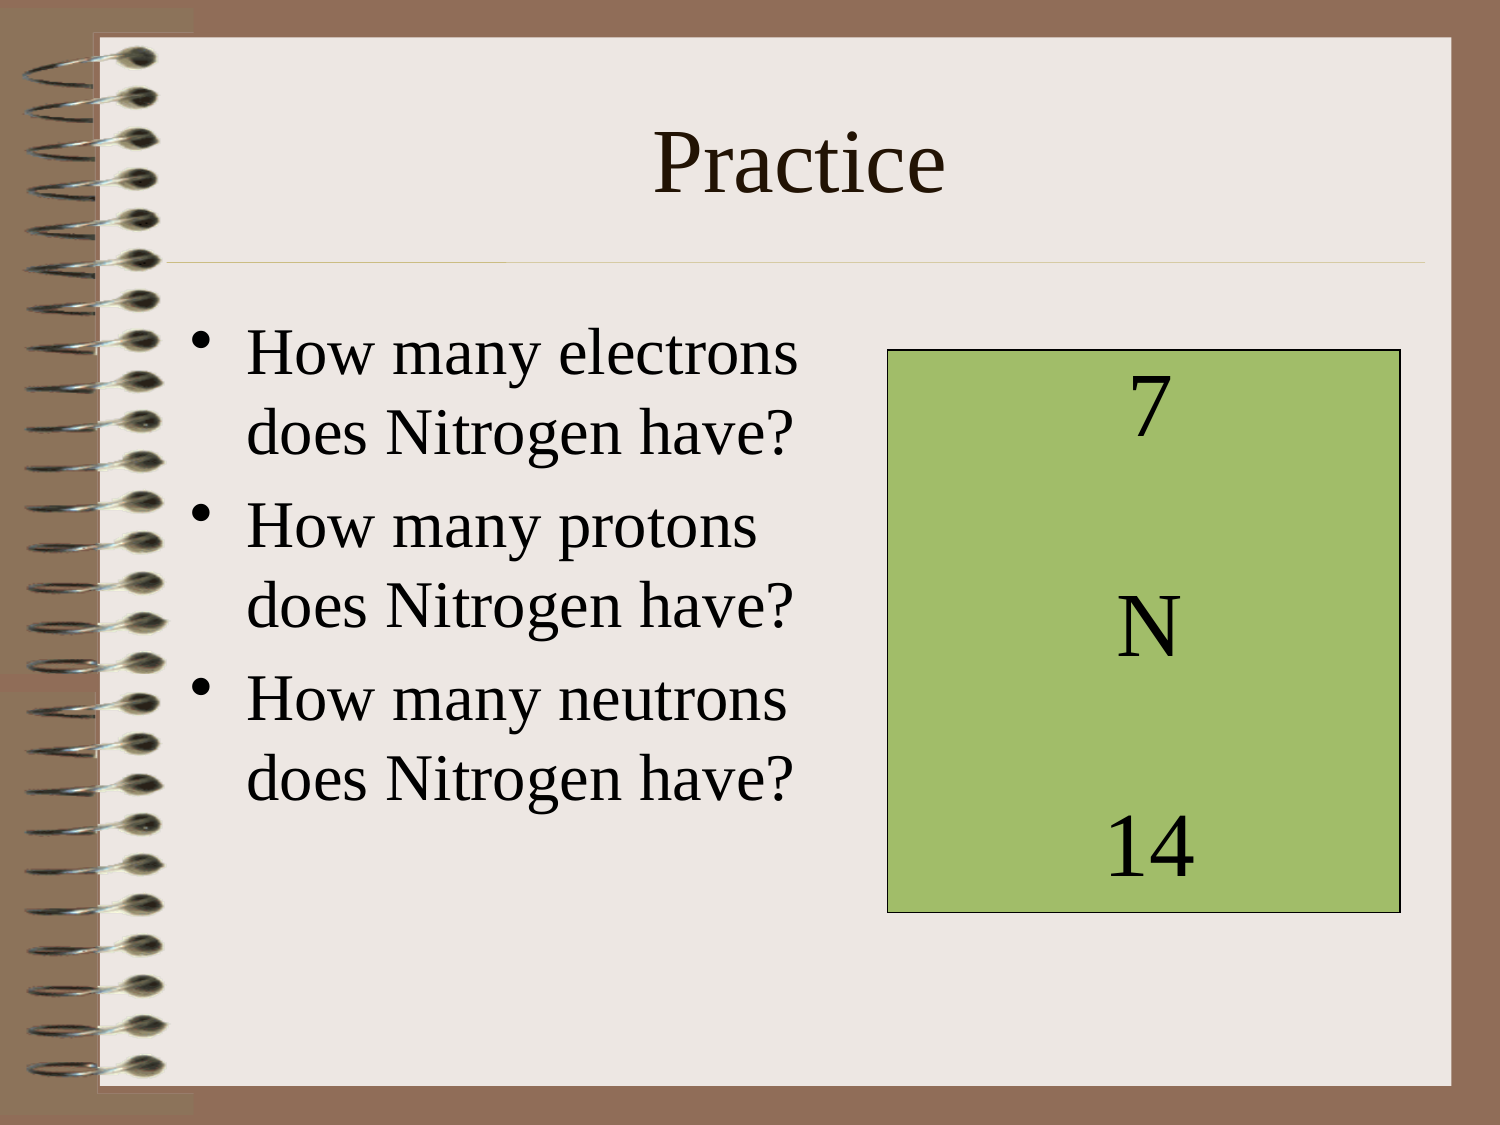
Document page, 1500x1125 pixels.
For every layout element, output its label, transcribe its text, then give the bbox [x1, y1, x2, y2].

list How many electrons does Nitrogen have? How many protons does Nitrogen have? How many neutrons does Nitrogen have? [174, 299, 1426, 976]
text_box [887, 350, 1400, 913]
picture [0, 8, 194, 674]
picture [0, 692, 194, 1115]
title Practice [174, 62, 1426, 251]
text_box 7 N 14 [937, 337, 1363, 902]
